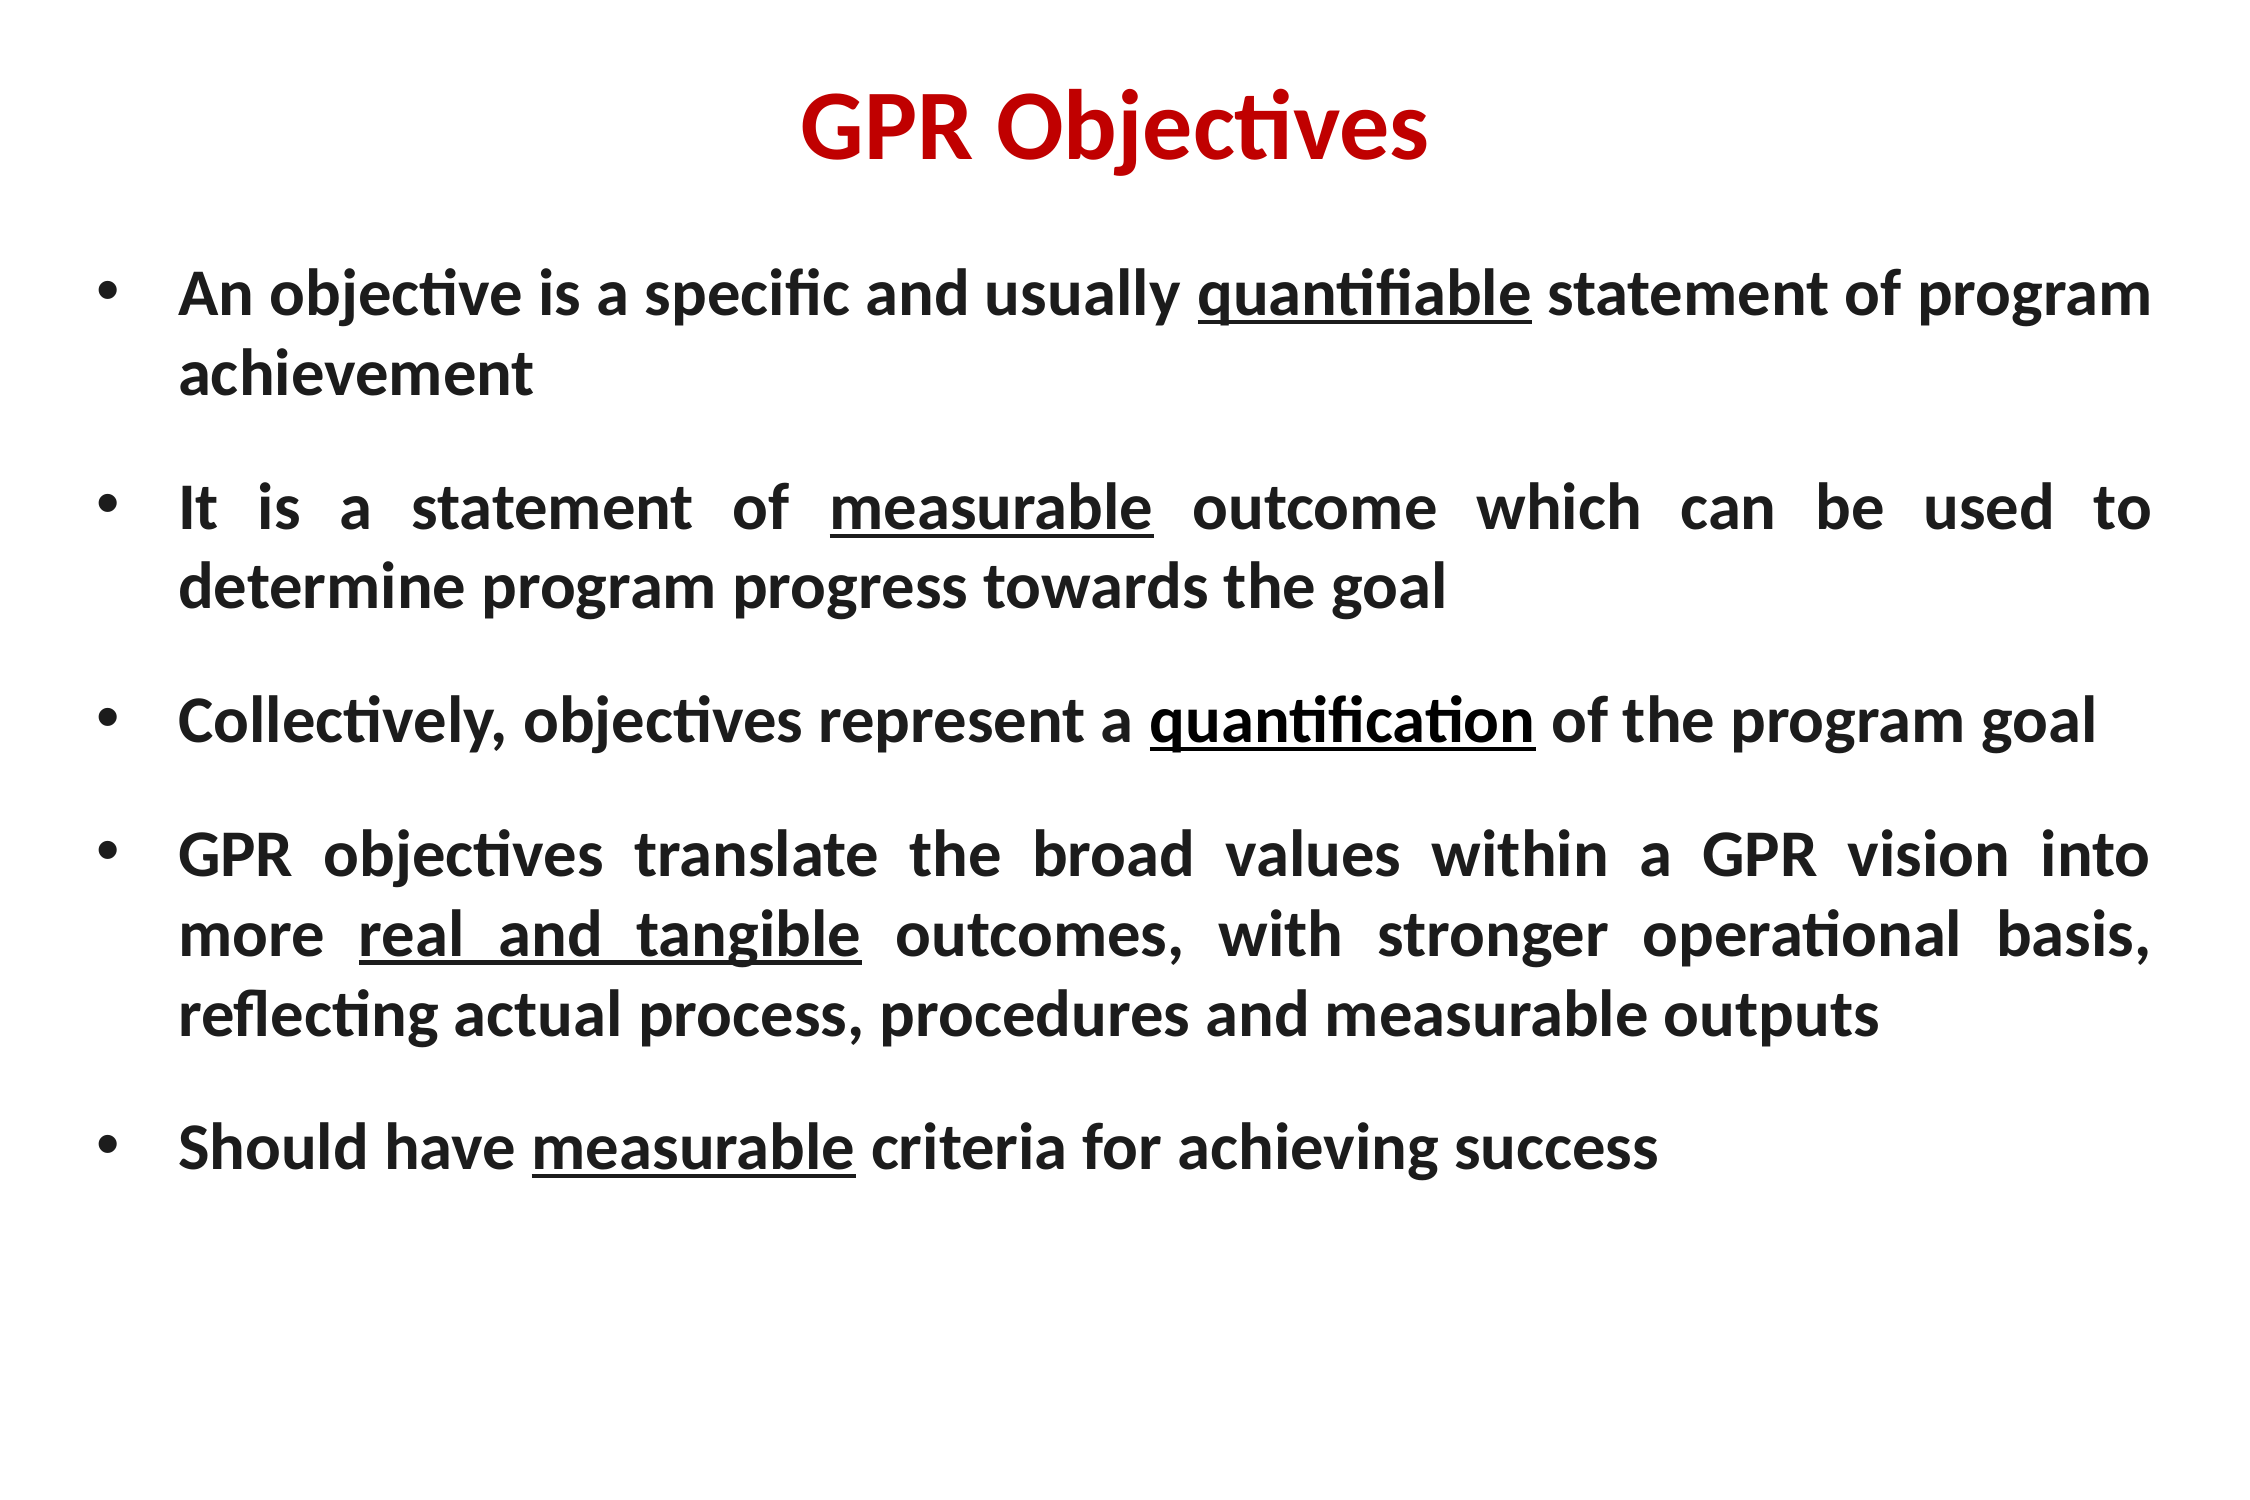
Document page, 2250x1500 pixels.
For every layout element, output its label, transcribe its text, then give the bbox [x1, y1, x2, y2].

title GPR Objectives [93, 50, 2138, 190]
list An objective is a specific and usually quantifiable statement of program achievement It is a statement of measurable outcome which can be used to determine program progress towards the goal Collectively, objectives represent a quantification of the program goal GPR objectives translate the broad values within a GPR vision into more real and tangible outcomes, with stronger operational basis, reflecting actual process, procedures and measurable outputs Should have measurable criteria for achieving success [75, 238, 2175, 1336]
